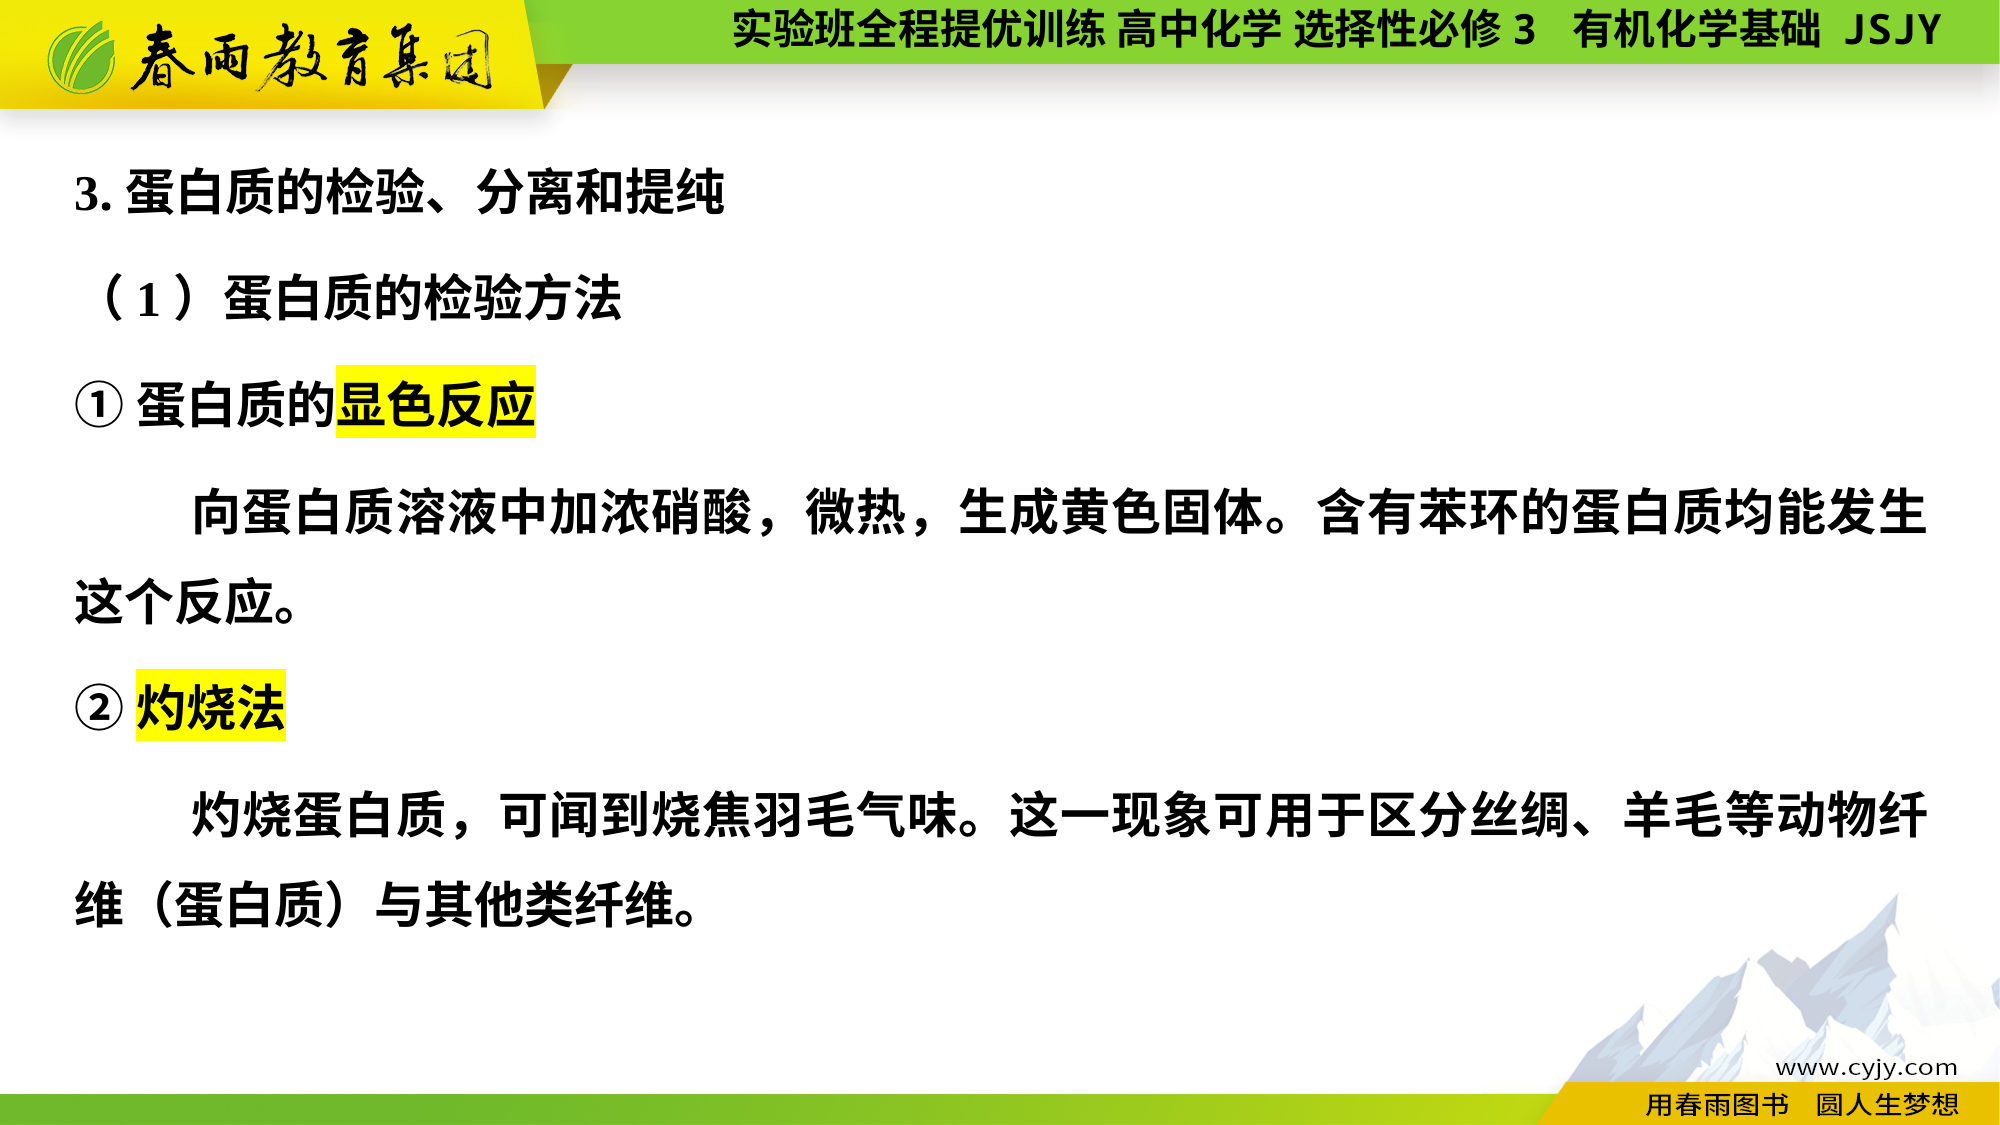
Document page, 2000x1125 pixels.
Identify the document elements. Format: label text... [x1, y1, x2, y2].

list 3.蛋白质的检验、分离和提纯 （1）蛋白质的检验方法 ①蛋白质的显色反应 向蛋白质溶液中加浓硝酸，微热，生成黄色固体。含有苯环的蛋白质均能发生这个反应。 ②灼烧法 灼烧蛋白质，可闻到烧焦羽毛气味。这一现象可用于区分丝绸、羊毛等动物纤维（蛋白质）与其他类纤维。 [59, 122, 1944, 949]
picture [0, 0, 2000, 1125]
